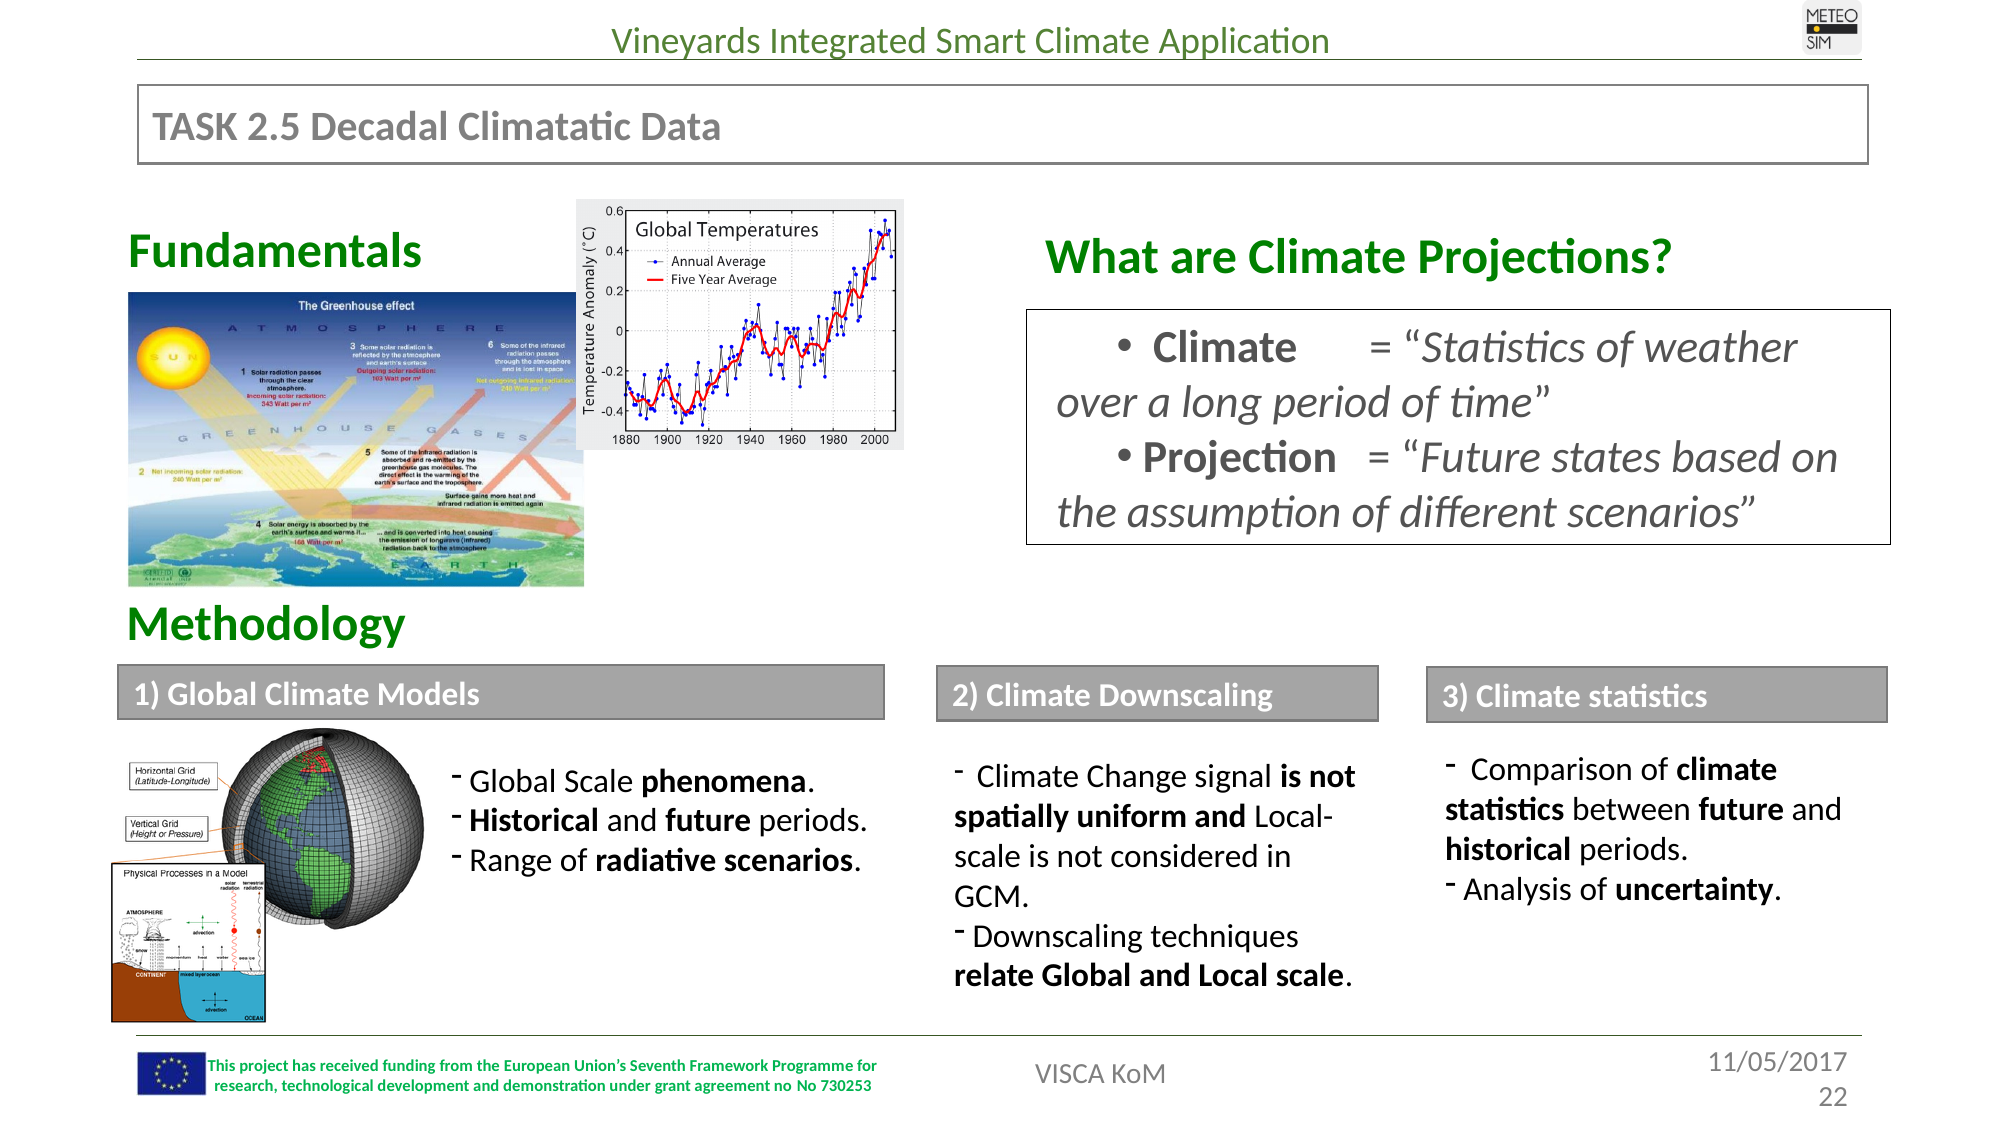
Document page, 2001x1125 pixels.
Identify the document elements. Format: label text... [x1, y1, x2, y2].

text_box TASK 2.5 Decadal Climatatic Data [137, 84, 1869, 165]
text_box Methodology [111, 582, 423, 658]
text_box Climate Change signal is not spatially uniform and Local-scale is not considered in GCM. Downscaling techniques relate Global and Local scale. [939, 746, 1384, 1001]
picture [136, 1051, 207, 1096]
text_box What are Climate Projections? [1030, 216, 1877, 292]
text_box Global Scale phenomena. Historical and future periods. Range of radiative scenarios. [436, 751, 898, 886]
picture [126, 199, 904, 588]
picture [111, 719, 431, 1023]
text_box 1) Global Climate Models [117, 664, 885, 720]
picture [1802, 0, 1862, 55]
text_box 3) Climate statistics [1426, 666, 1888, 723]
text_box 2) Climate Downscaling [936, 665, 1379, 722]
text_box Climate = “Statistics of weather over a long period of time” Projection = “Future states based on the assumption of different scenarios” [1026, 309, 1891, 545]
text_box Fundamentals [113, 209, 438, 285]
text_box Comparison of climate statistics between future and historical periods. Analysis of uncertainty. [1430, 740, 1875, 915]
